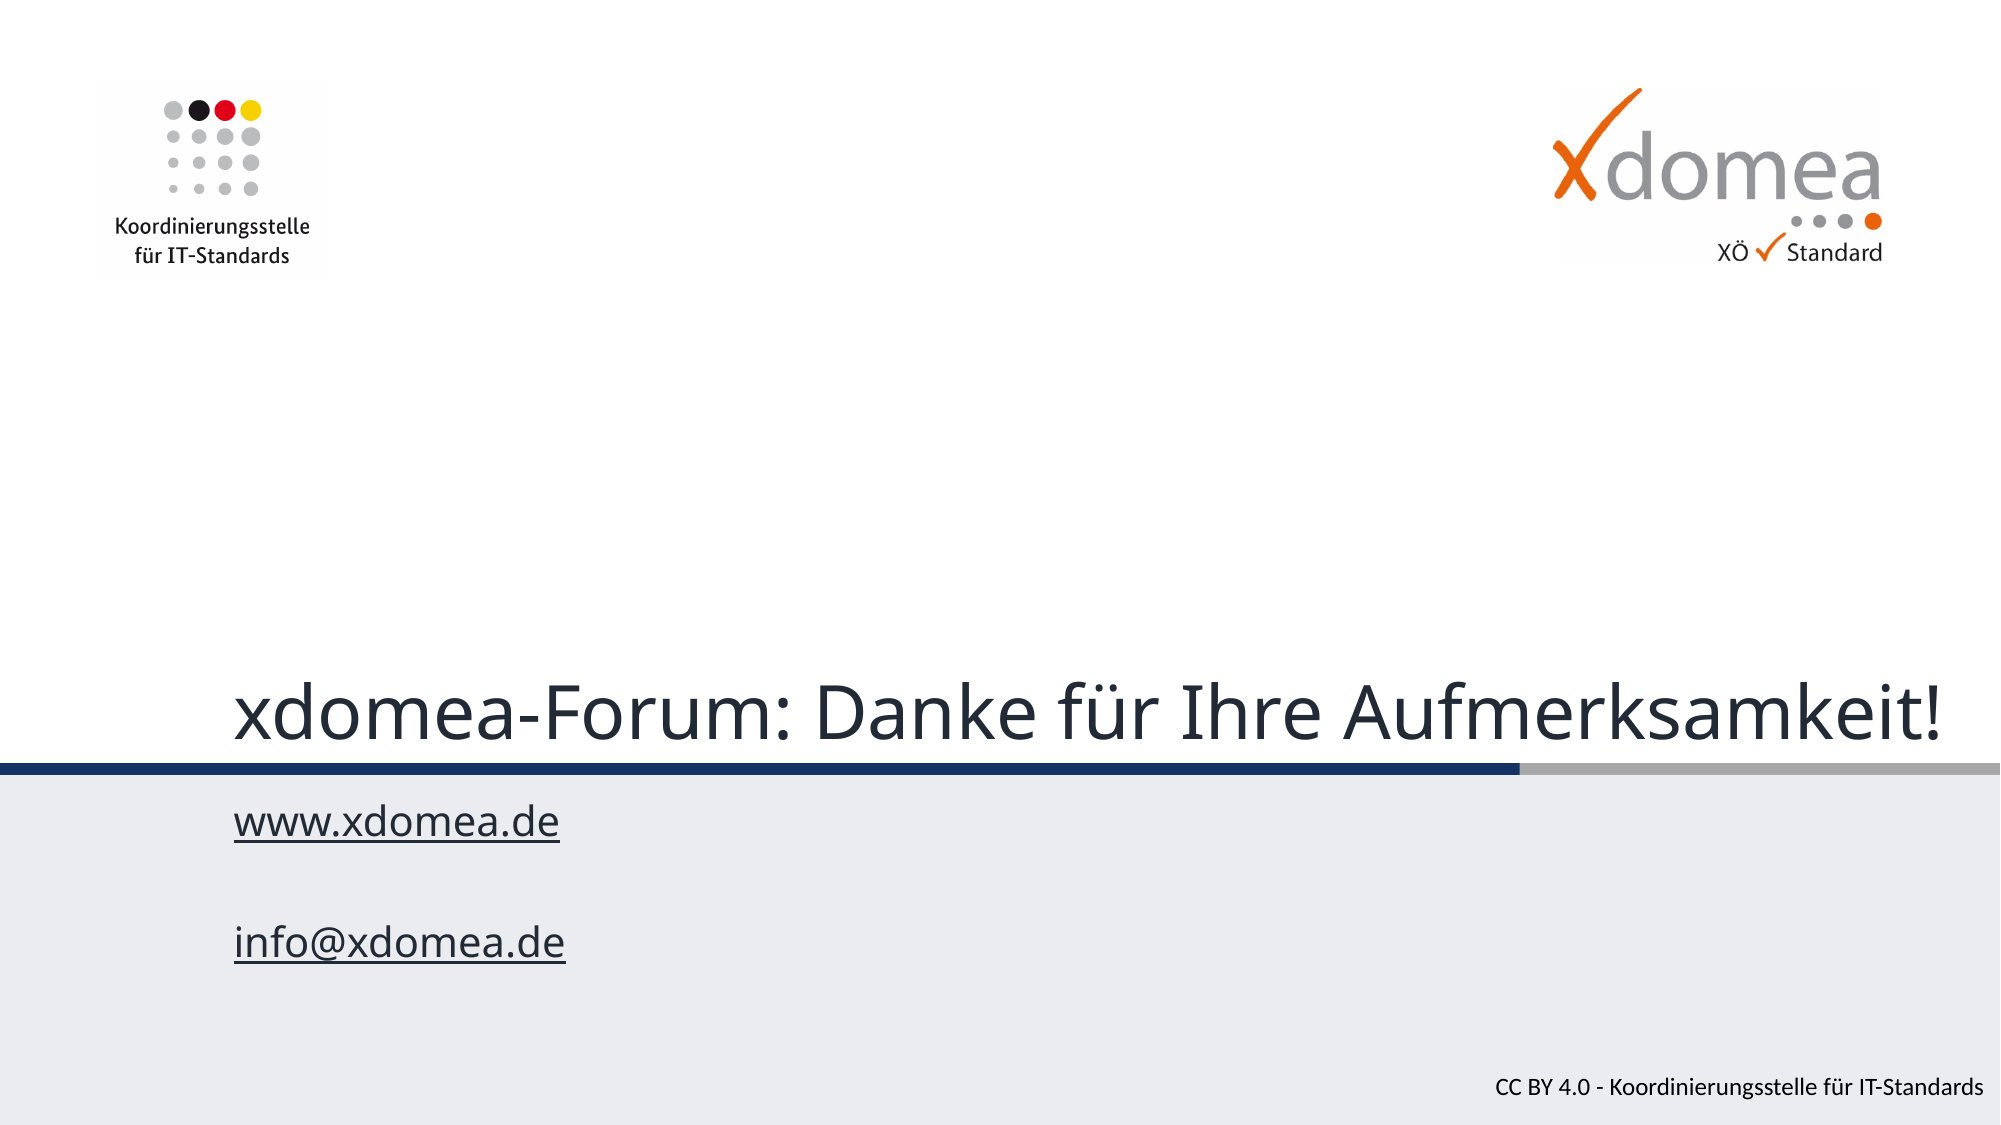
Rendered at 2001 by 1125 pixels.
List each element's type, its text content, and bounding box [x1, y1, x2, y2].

picture [1553, 88, 1885, 267]
title xdomea-Forum: Danke für Ihre Aufmerksamkeit! [218, 349, 1972, 764]
picture [95, 79, 330, 284]
subtitle www.xdomea.de info@xdomea.de [218, 787, 1719, 1125]
text_box CC BY 4.0 - Koordinierungsstelle für IT-Standards [1307, 1062, 2000, 1123]
